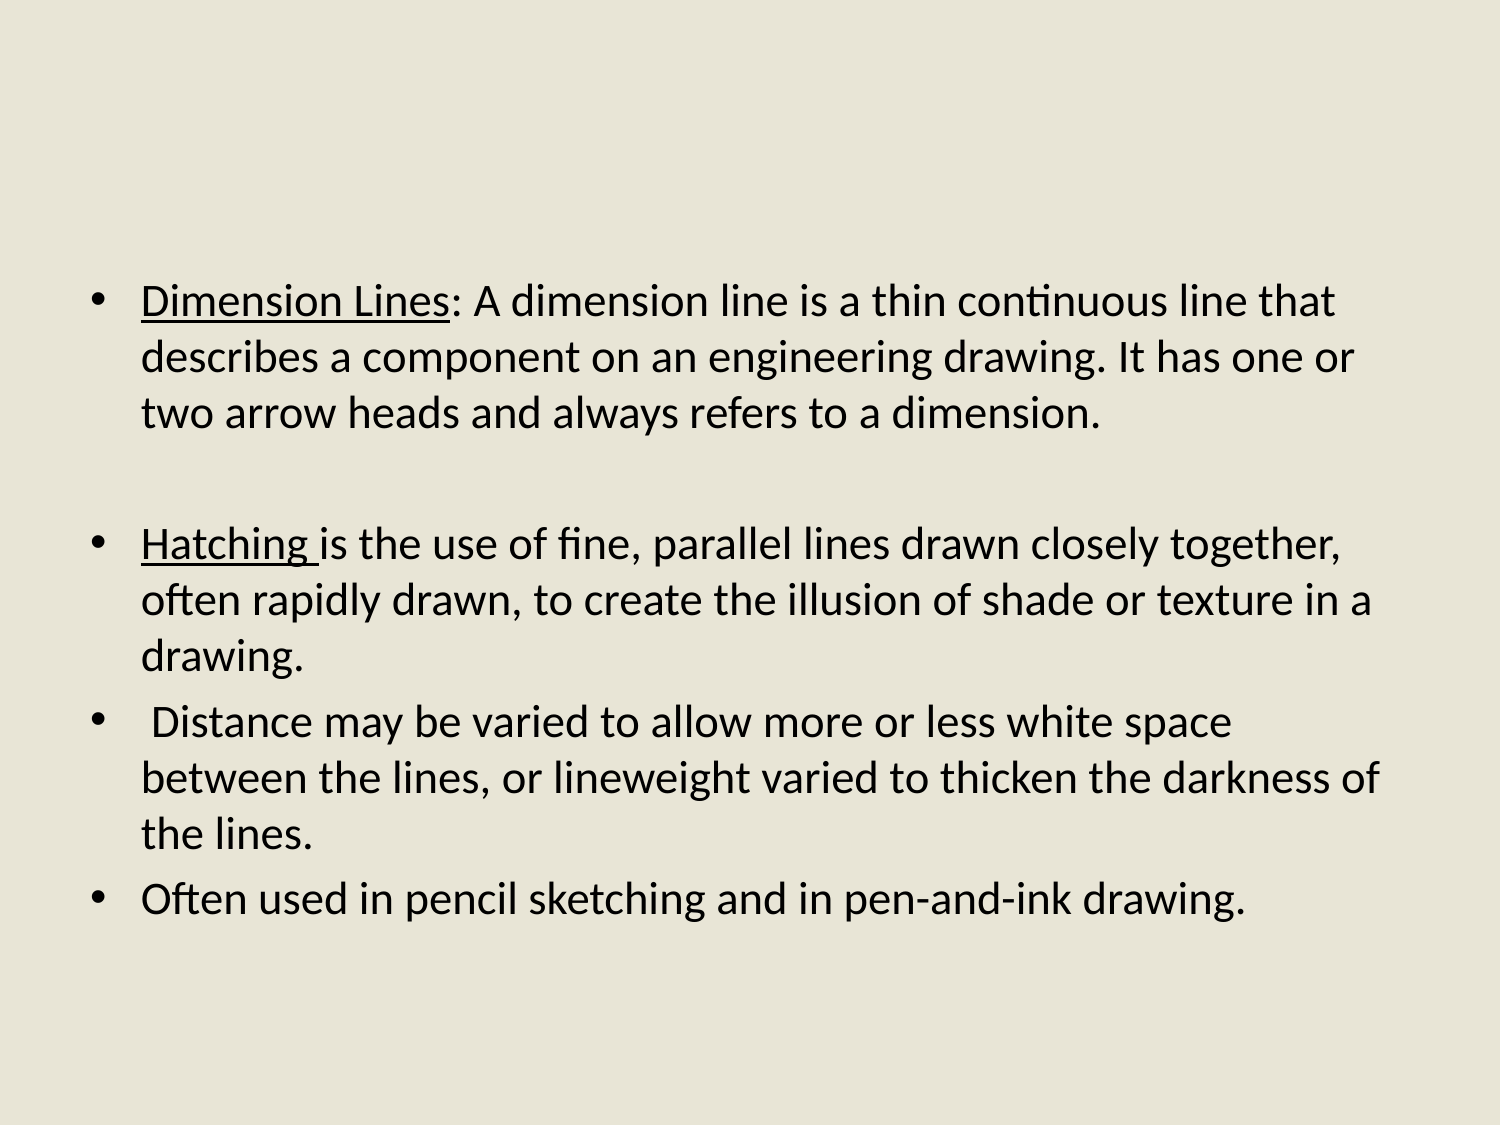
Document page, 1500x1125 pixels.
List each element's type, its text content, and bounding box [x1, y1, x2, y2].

list Dimension Lines: A dimension line is a thin continuous line that describes a component on an engineering drawing. It has one or two arrow heads and always refers to a dimension. Hatching is the use of fine, parallel lines drawn closely together, often rapidly drawn, to create the illusion of shade or texture in a drawing. Distance may be varied to allow more or less white space between the lines, or lineweight varied to thicken the darkness of the lines. Often used in pencil sketching and in pen-and-ink drawing. [75, 262, 1425, 1005]
